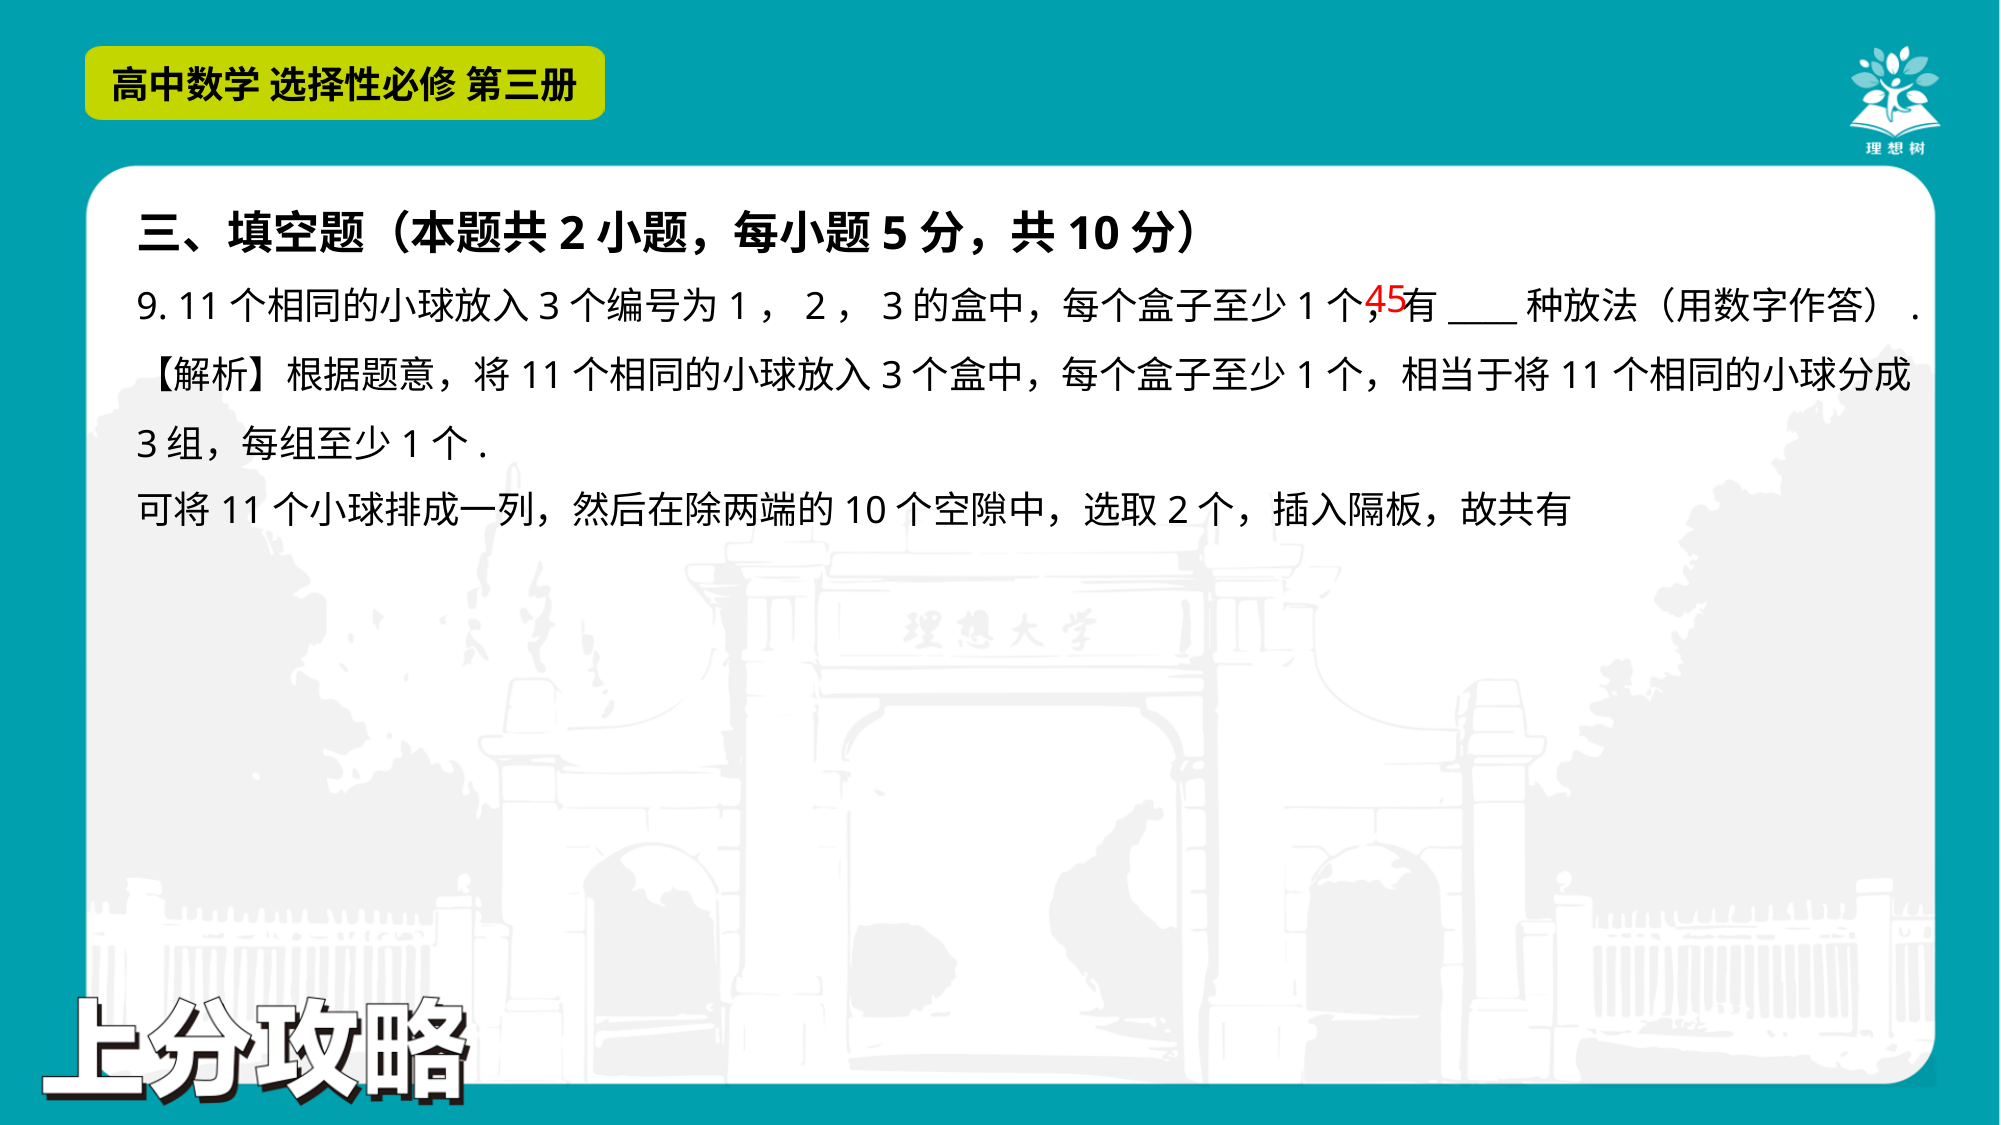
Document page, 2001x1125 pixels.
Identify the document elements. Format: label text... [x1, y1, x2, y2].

text_box 9. 11个相同的小球放入3个编号为1，2，3的盒中，每个盒子至少1个，有____种放法（用数字作答）. [136, 260, 1865, 320]
text_box 45 [1350, 253, 1422, 313]
picture [0, 0, 2000, 1125]
text_box 三、填空题（本题共2小题，每小题5分，共10分） [136, 177, 1865, 260]
